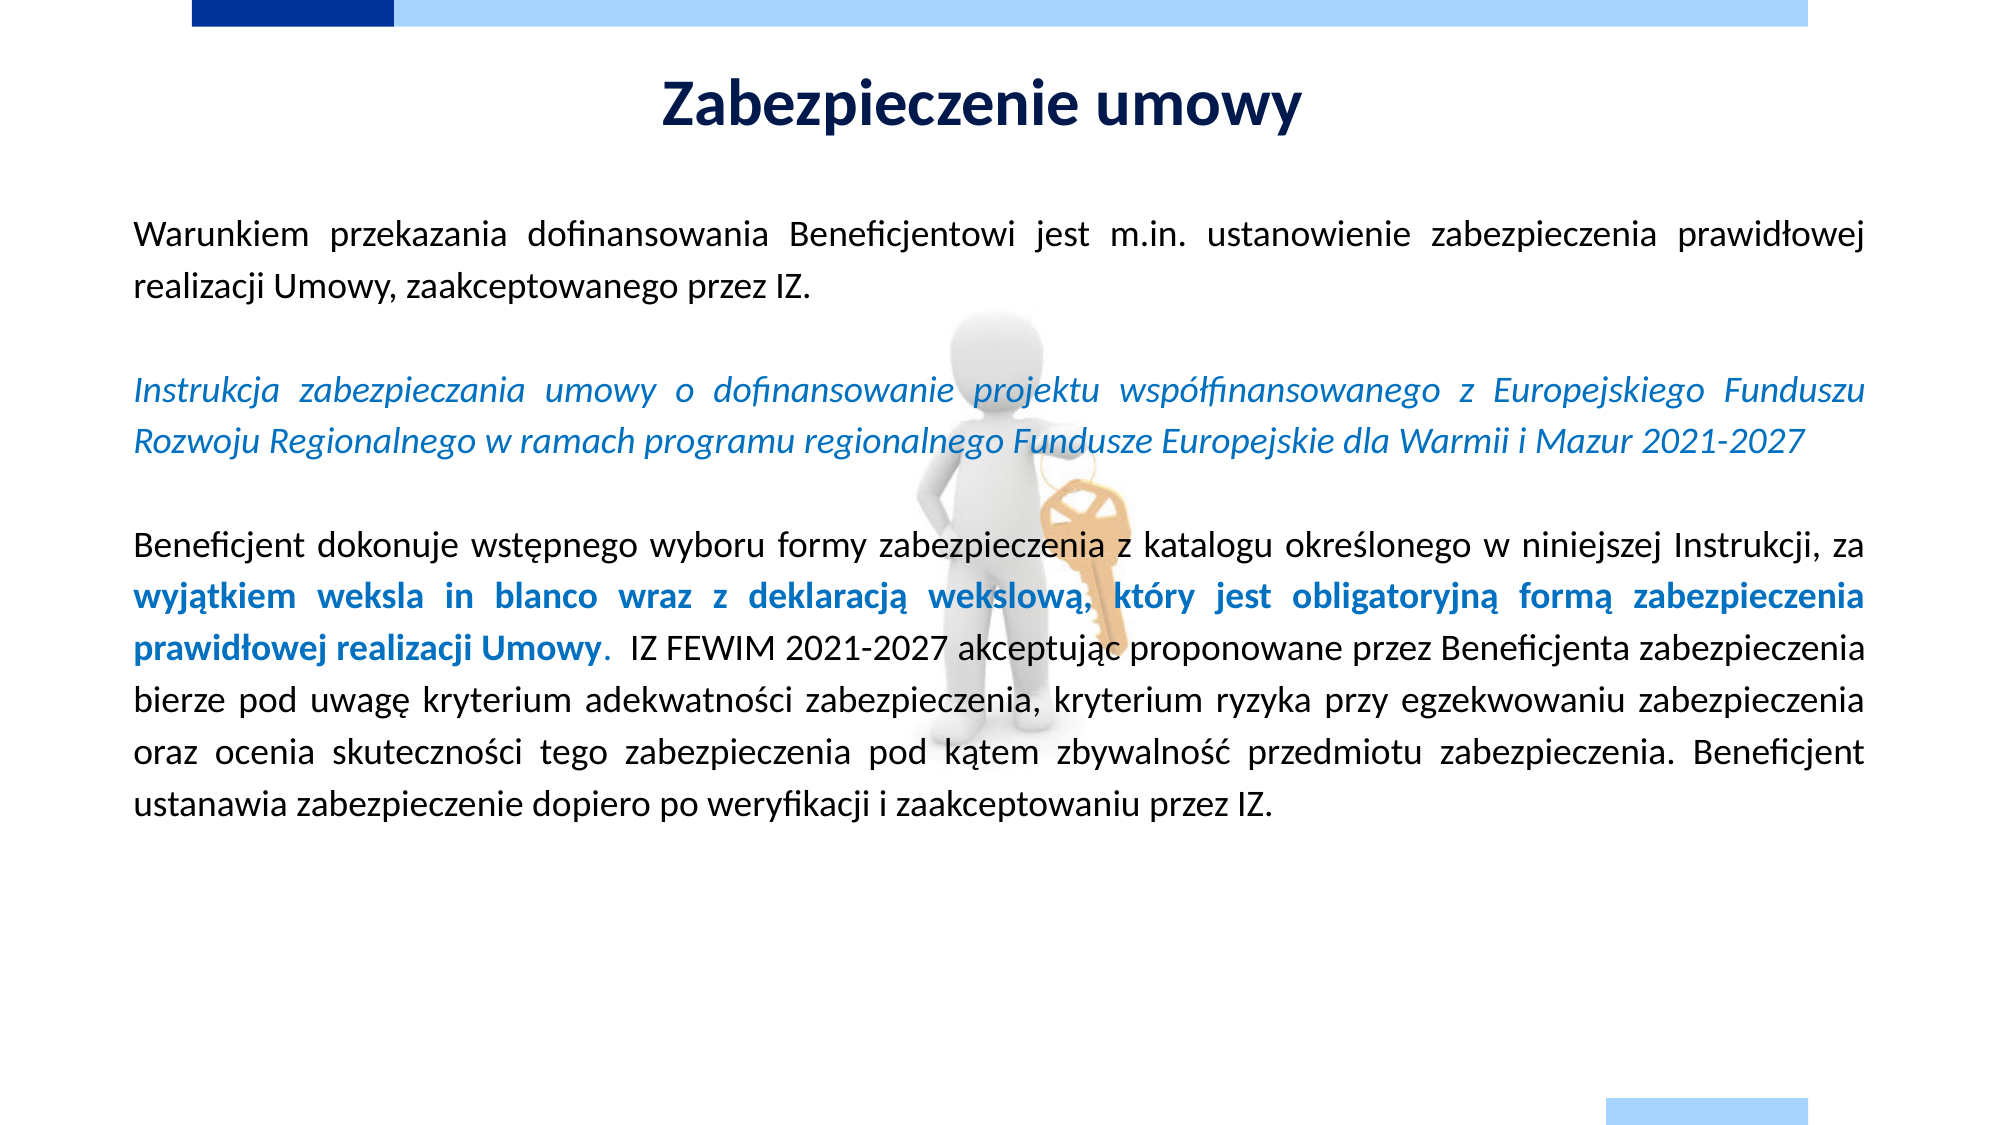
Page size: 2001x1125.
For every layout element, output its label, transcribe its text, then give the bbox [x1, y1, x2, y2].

text_box Warunkiem przekazania dofinansowania Beneficjentowi jest m.in. ustanowienie zabezpieczenia prawidłowej realizacji Umowy, zaakceptowanego przez IZ. Instrukcja zabezpieczania umowy o dofinansowanie projektu współfinansowanego z Europejskiego Funduszu Rozwoju Regionalnego w ramach programu regionalnego Fundusze Europejskie dla Warmii i Mazur 2021-2027 Beneficjent dokonuje wstępnego wyboru formy zabezpieczenia z katalogu określonego w niniejszej Instrukcji, za wyjątkiem weksla in blanco wraz z deklaracją wekslową, który jest obligatoryjną formą zabezpieczenia prawidłowej realizacji Umowy. IZ FEWIM 2021-2027 akceptując proponowane przez Beneficjenta zabezpieczenia bierze pod uwagę kryterium adekwatności zabezpieczenia, kryterium ryzyka przy egzekwowaniu zabezpieczenia oraz ocenia skuteczności tego zabezpieczenia pod kątem zbywalność przedmiotu zabezpieczenia. Beneficjent ustanawia zabezpieczenie dopiero po weryfikacji i zaakceptowaniu przez IZ. [118, 195, 1882, 831]
text_box Zabezpieczenie umowy [203, 51, 1763, 146]
picture [887, 296, 1144, 777]
